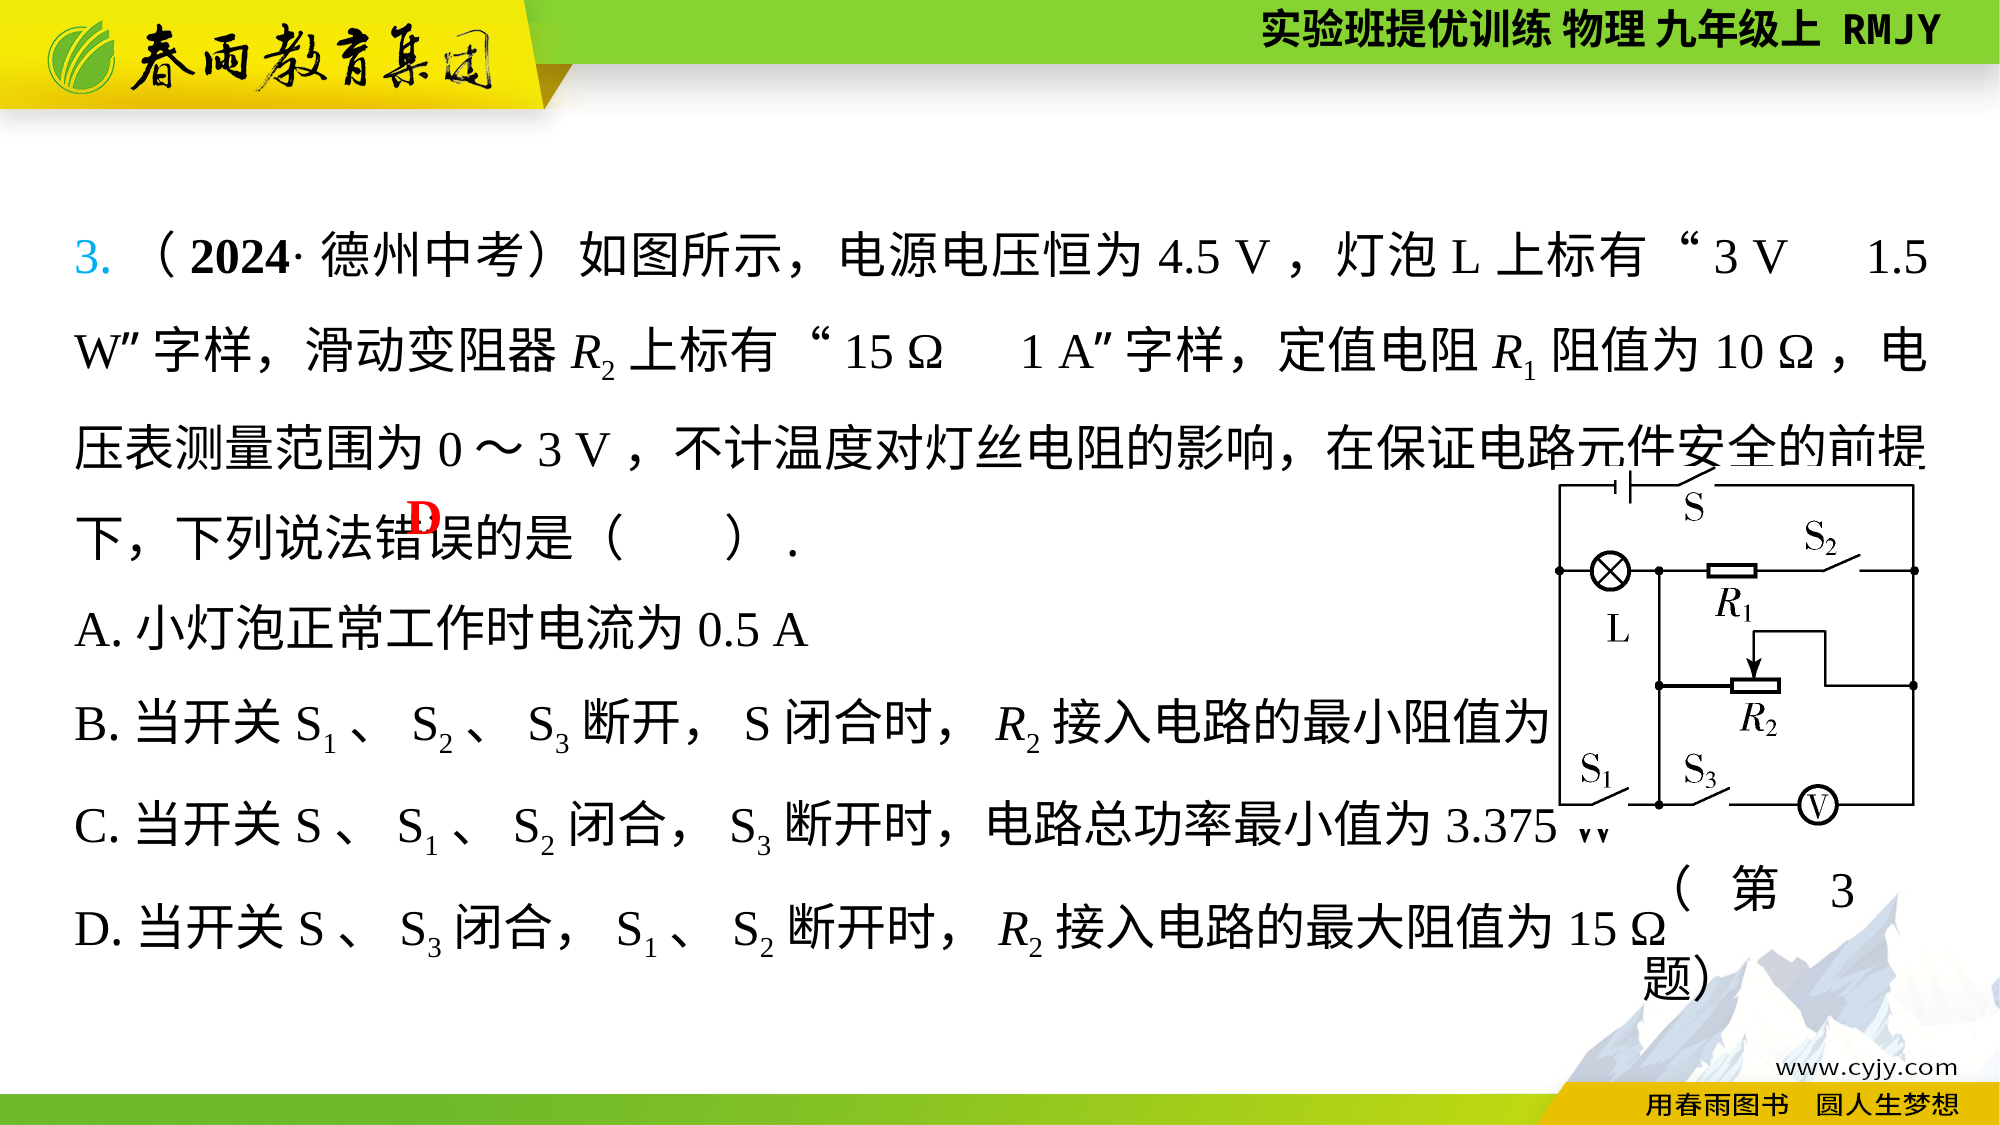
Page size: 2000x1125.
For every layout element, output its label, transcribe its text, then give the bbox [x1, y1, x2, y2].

list 3.（2024·德州中考）如图所示，电源电压恒为4.5 V，灯泡L上标有“3 V 1.5 W”字样，滑动变阻器R2上标有“15 Ω 1 A”字样，定值电阻R1阻值为10 Ω，电压表测量范围为0～3 V，不计温度对灯丝电阻的影响，在保证电路元件安全的前提下，下列说法错误的是（ ）. A.小灯泡正常工作时电流为0.5 A B.当开关S1、S2、S3断开，S闭合时，R2接入电路的最小阻值为3 Ω C.当开关S、S1、S2闭合，S3断开时，电路总功率最小值为3.375 W D.当开关S、S3闭合，S1、S2断开时，R2接入电路的最大阻值为15 Ω [59, 186, 1944, 929]
text_box D [391, 476, 458, 552]
text_box （第3题） [1627, 838, 1882, 925]
picture [0, 0, 2000, 1125]
